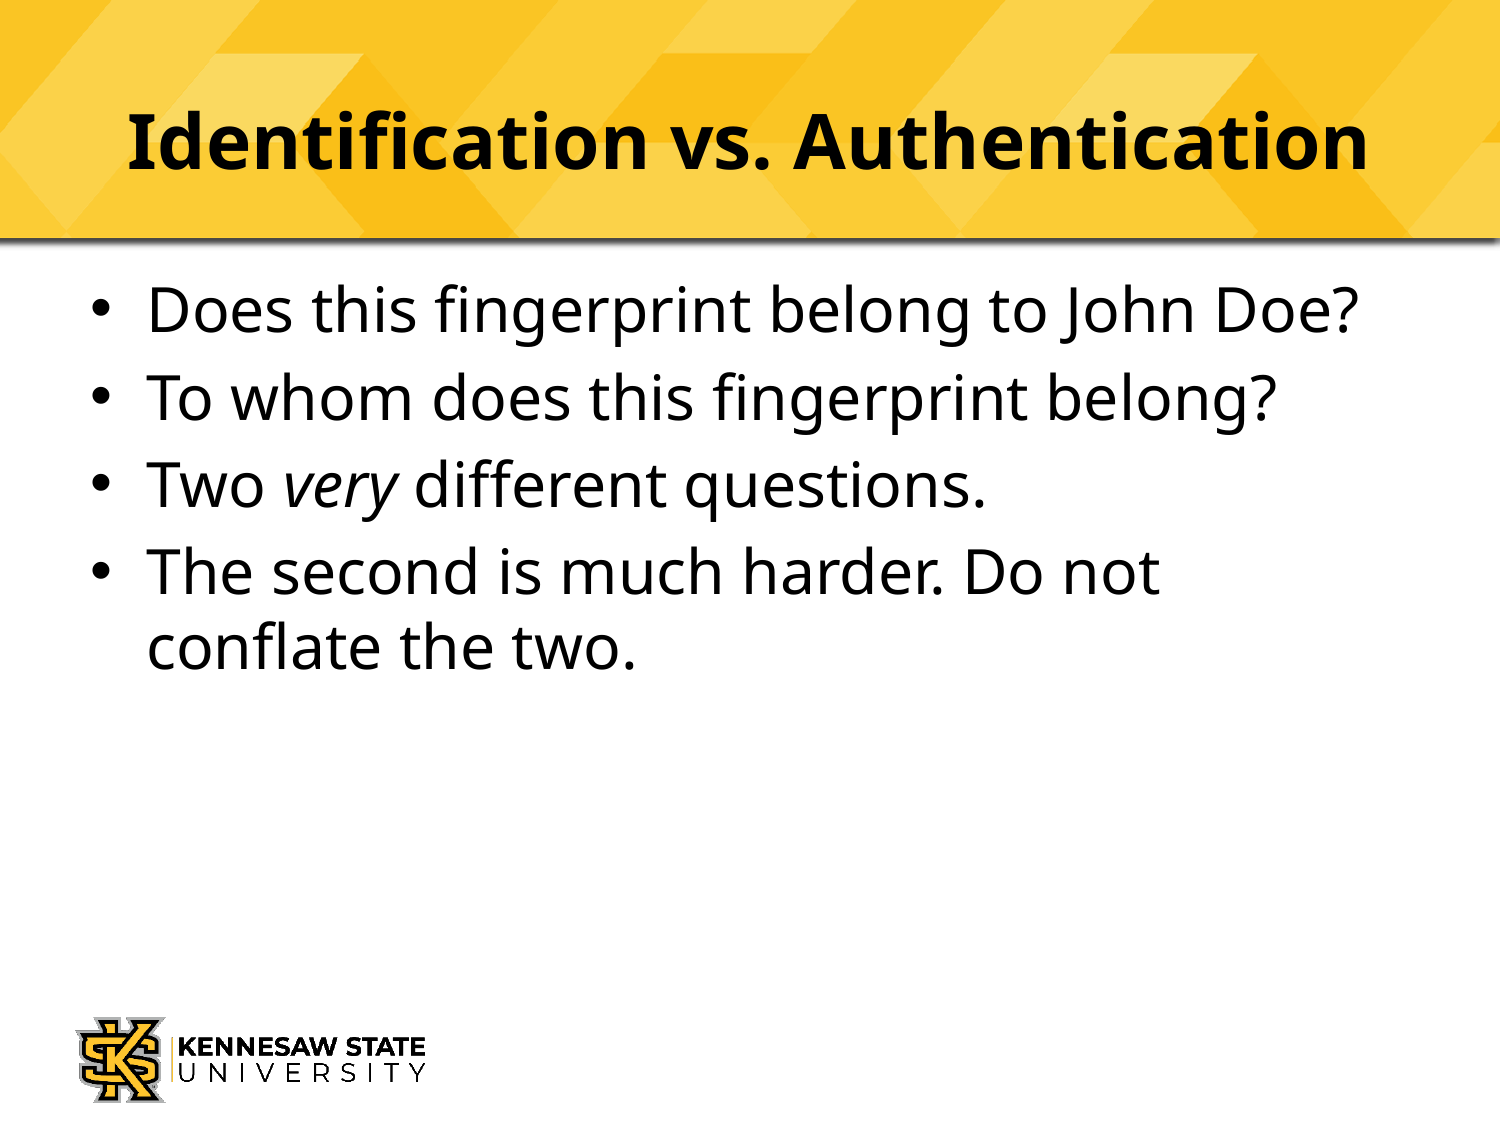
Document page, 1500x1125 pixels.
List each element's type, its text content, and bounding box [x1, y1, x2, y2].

picture [0, 0, 1500, 251]
list Does this fingerprint belong to John Doe? To whom does this fingerprint belong? Two very different questions. The second is much harder. Do not conflate the two. [75, 262, 1425, 1005]
picture [75, 1017, 425, 1103]
title Identification vs. Authentication [75, 45, 1425, 233]
